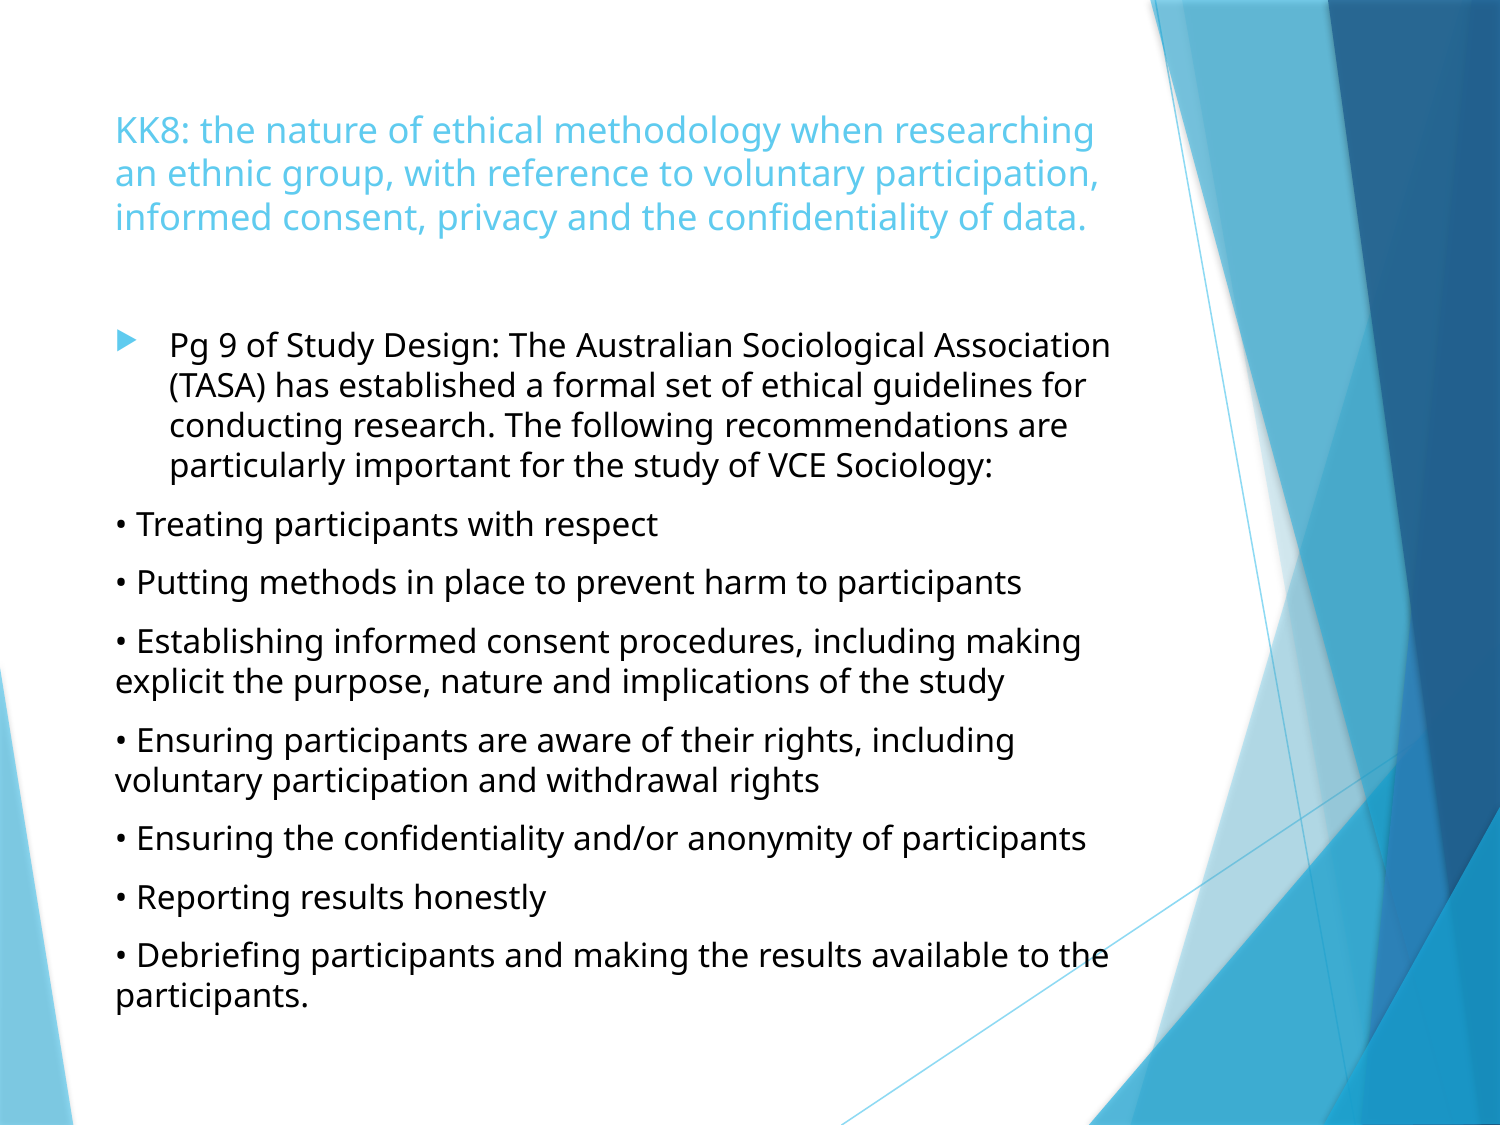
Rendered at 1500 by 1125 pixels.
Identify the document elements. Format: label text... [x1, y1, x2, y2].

title KK8: the nature of ethical methodology when researching an ethnic group, with reference to voluntary participation, informed consent, privacy and the confidentiality of data. [99, 99, 1142, 316]
list Pg 9 of Study Design: The Australian Sociological Association (TASA) has established a formal set of ethical guidelines for conducting research. The following recommendations are particularly important for the study of VCE Sociology: • Treating participants with respect • Putting methods in place to prevent harm to participants • Establishing informed consent procedures, including making explicit the purpose, nature and implications of the study • Ensuring participants are aware of their rights, including voluntary participation and withdrawal rights • Ensuring the confidentiality and/or anonymity of participants • Reporting results honestly • Debriefing participants and making the results available to the participants. [99, 316, 1142, 1047]
